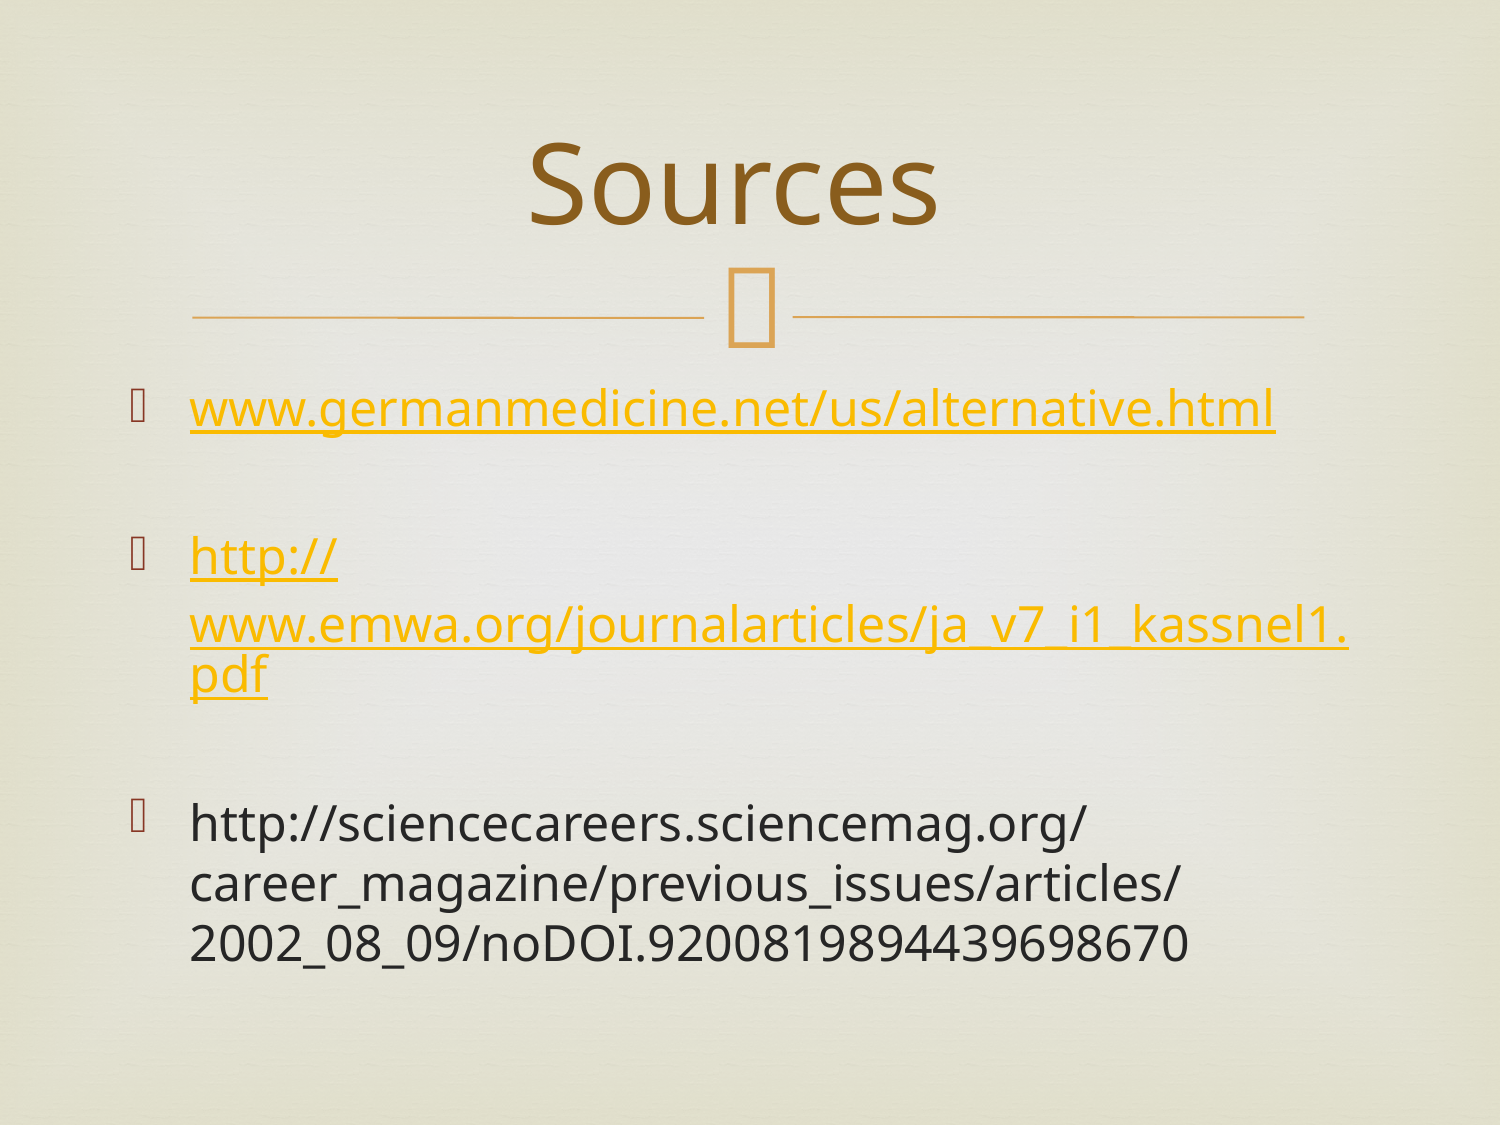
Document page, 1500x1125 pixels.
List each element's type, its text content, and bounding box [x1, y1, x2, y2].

list www.germanmedicine.net/us/alternative.html http://www.emwa.org/journalarticles/ja_v7_i1_kassnel1.pdf http://sciencecareers.sciencemag.org/career_magazine/previous_issues/articles/2002_08_09/noDOI.9200819894439698670 [114, 368, 1386, 1005]
title Sources [112, 93, 1386, 267]
